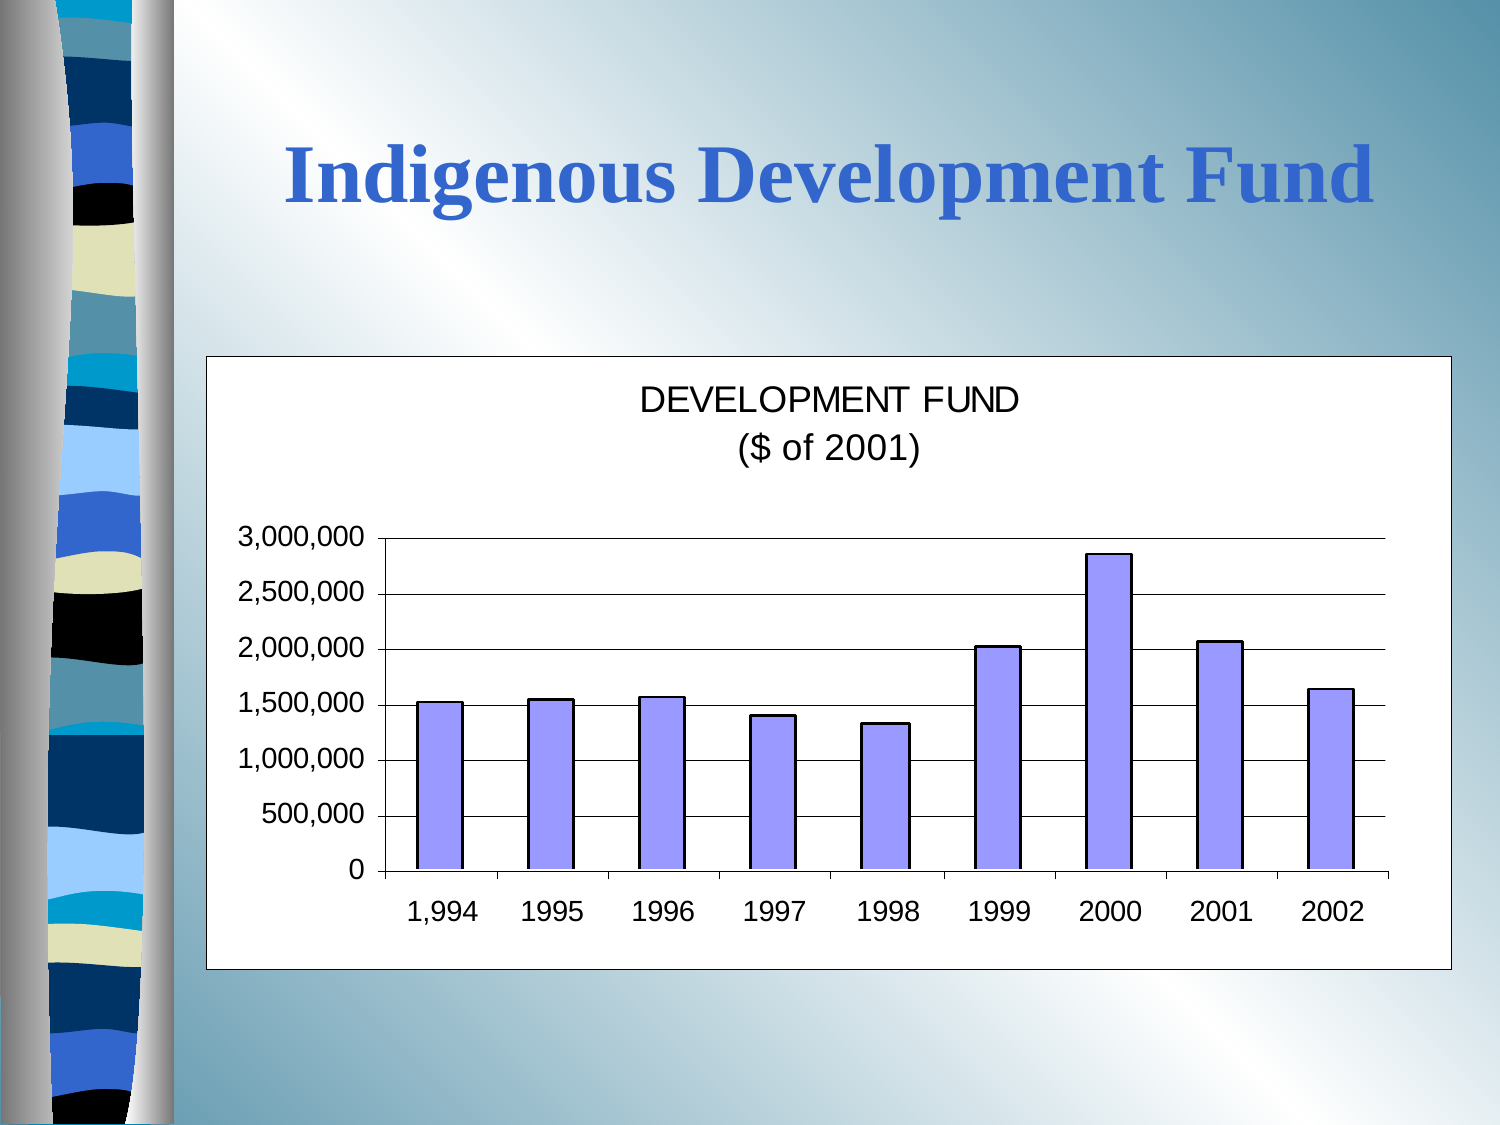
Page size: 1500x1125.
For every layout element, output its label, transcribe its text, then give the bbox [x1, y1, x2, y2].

title Indigenous Development Fund [192, 74, 1468, 263]
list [192, 342, 1468, 983]
